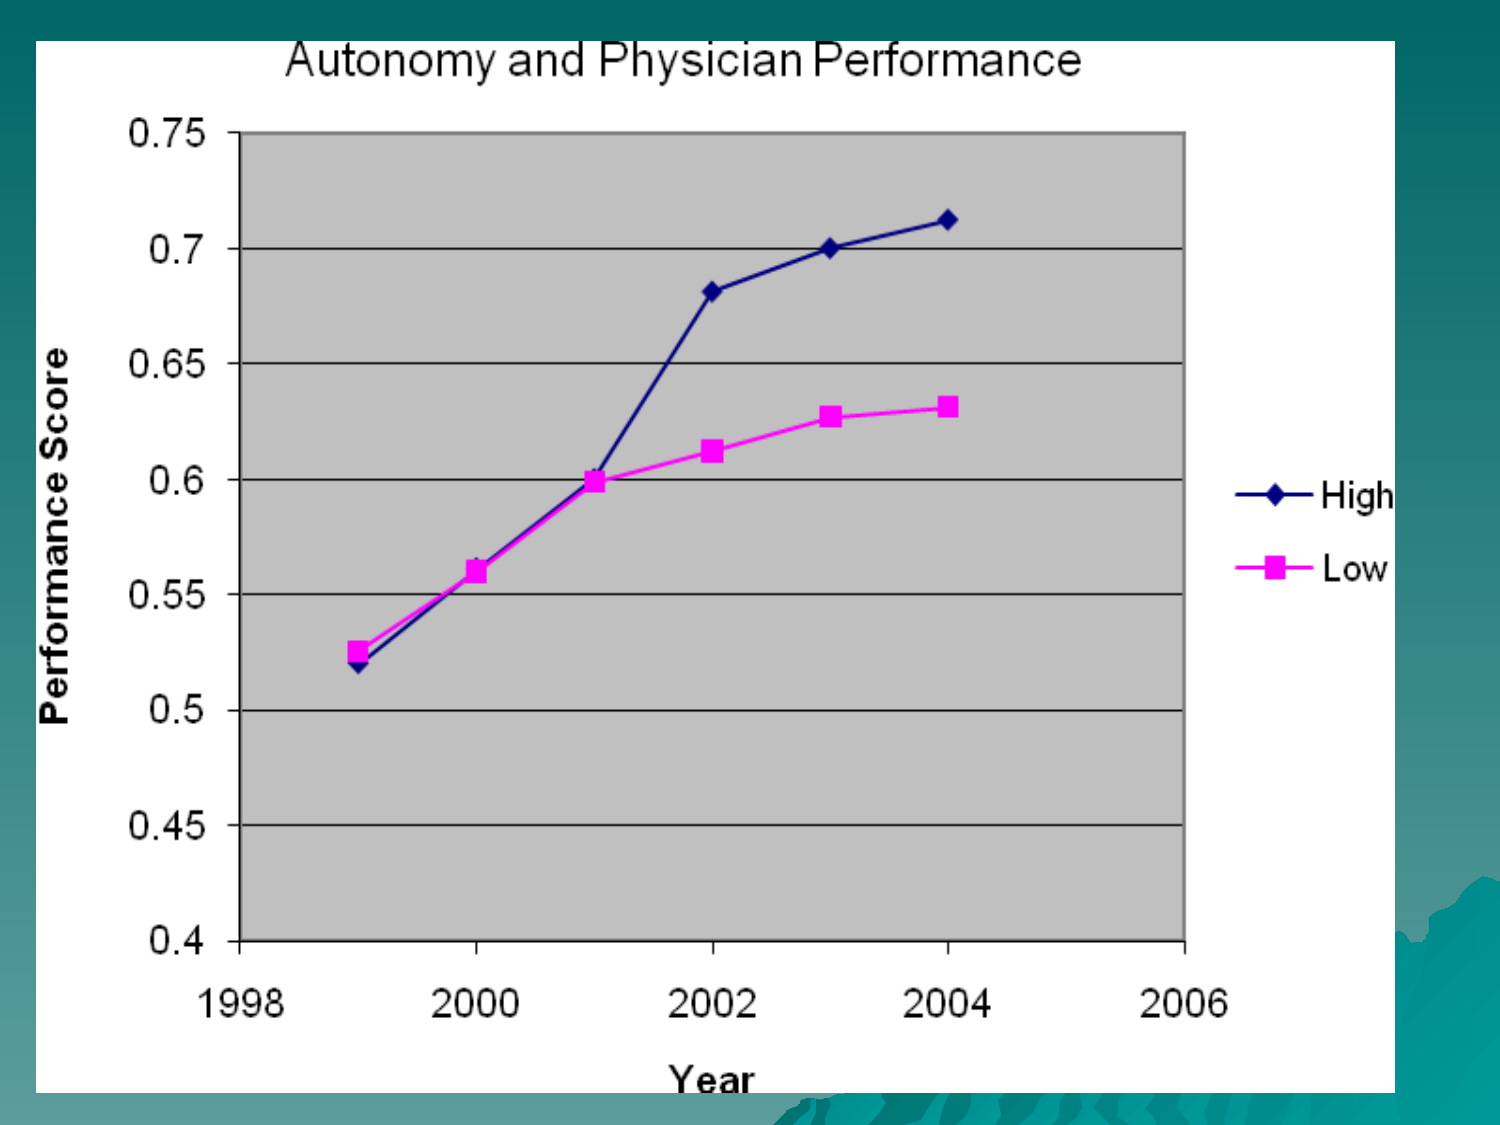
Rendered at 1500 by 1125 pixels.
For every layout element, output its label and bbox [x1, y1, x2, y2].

list [24, 0, 1500, 1125]
